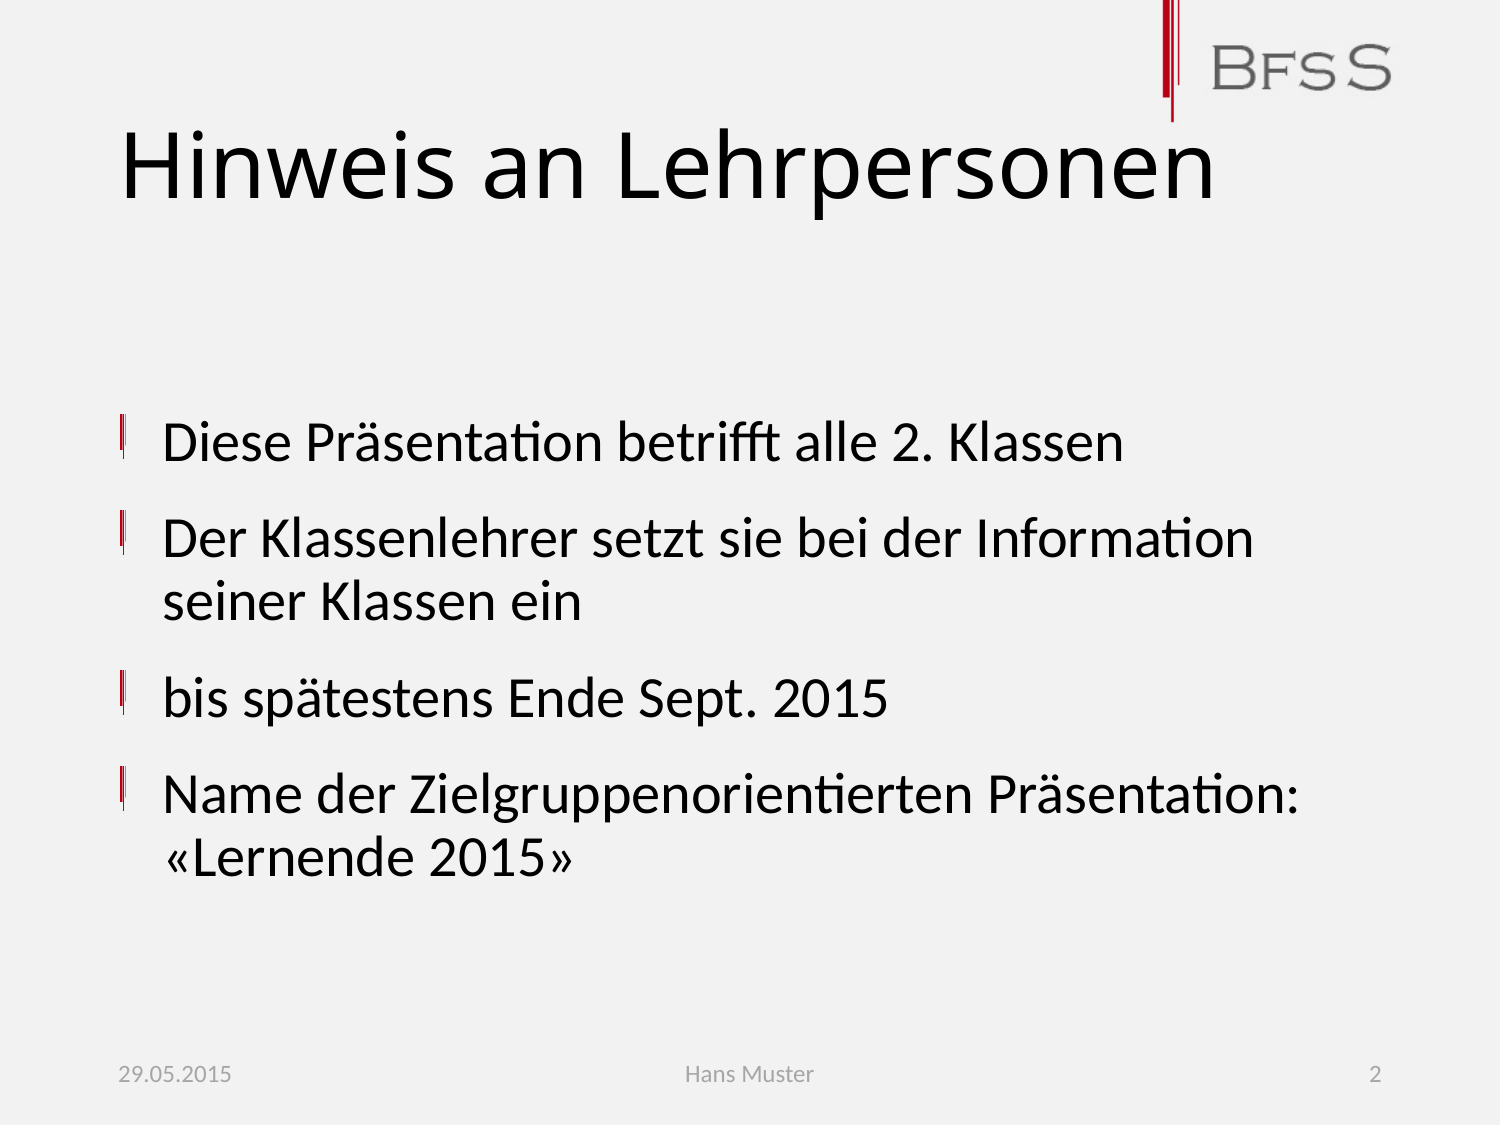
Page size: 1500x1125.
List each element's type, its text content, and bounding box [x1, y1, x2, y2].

slide_number 2 [1059, 1042, 1397, 1103]
picture [118, 510, 131, 560]
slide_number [103, 1042, 441, 1103]
title Hinweis an Lehrpersonen [103, 59, 1397, 278]
picture [1159, 0, 1432, 136]
picture [118, 766, 131, 816]
list Diese Präsentation betrifft alle 2. Klassen Der Klassenlehrer setzt sie bei der Information seiner Klassen ein bis spätestens Ende Sept. 2015 Name der Zielgruppenorientierten Präsentation: «Lernende 2015» [103, 403, 1397, 1014]
picture [118, 414, 131, 464]
picture [118, 670, 131, 720]
footer Hans Muster [496, 1042, 1004, 1103]
